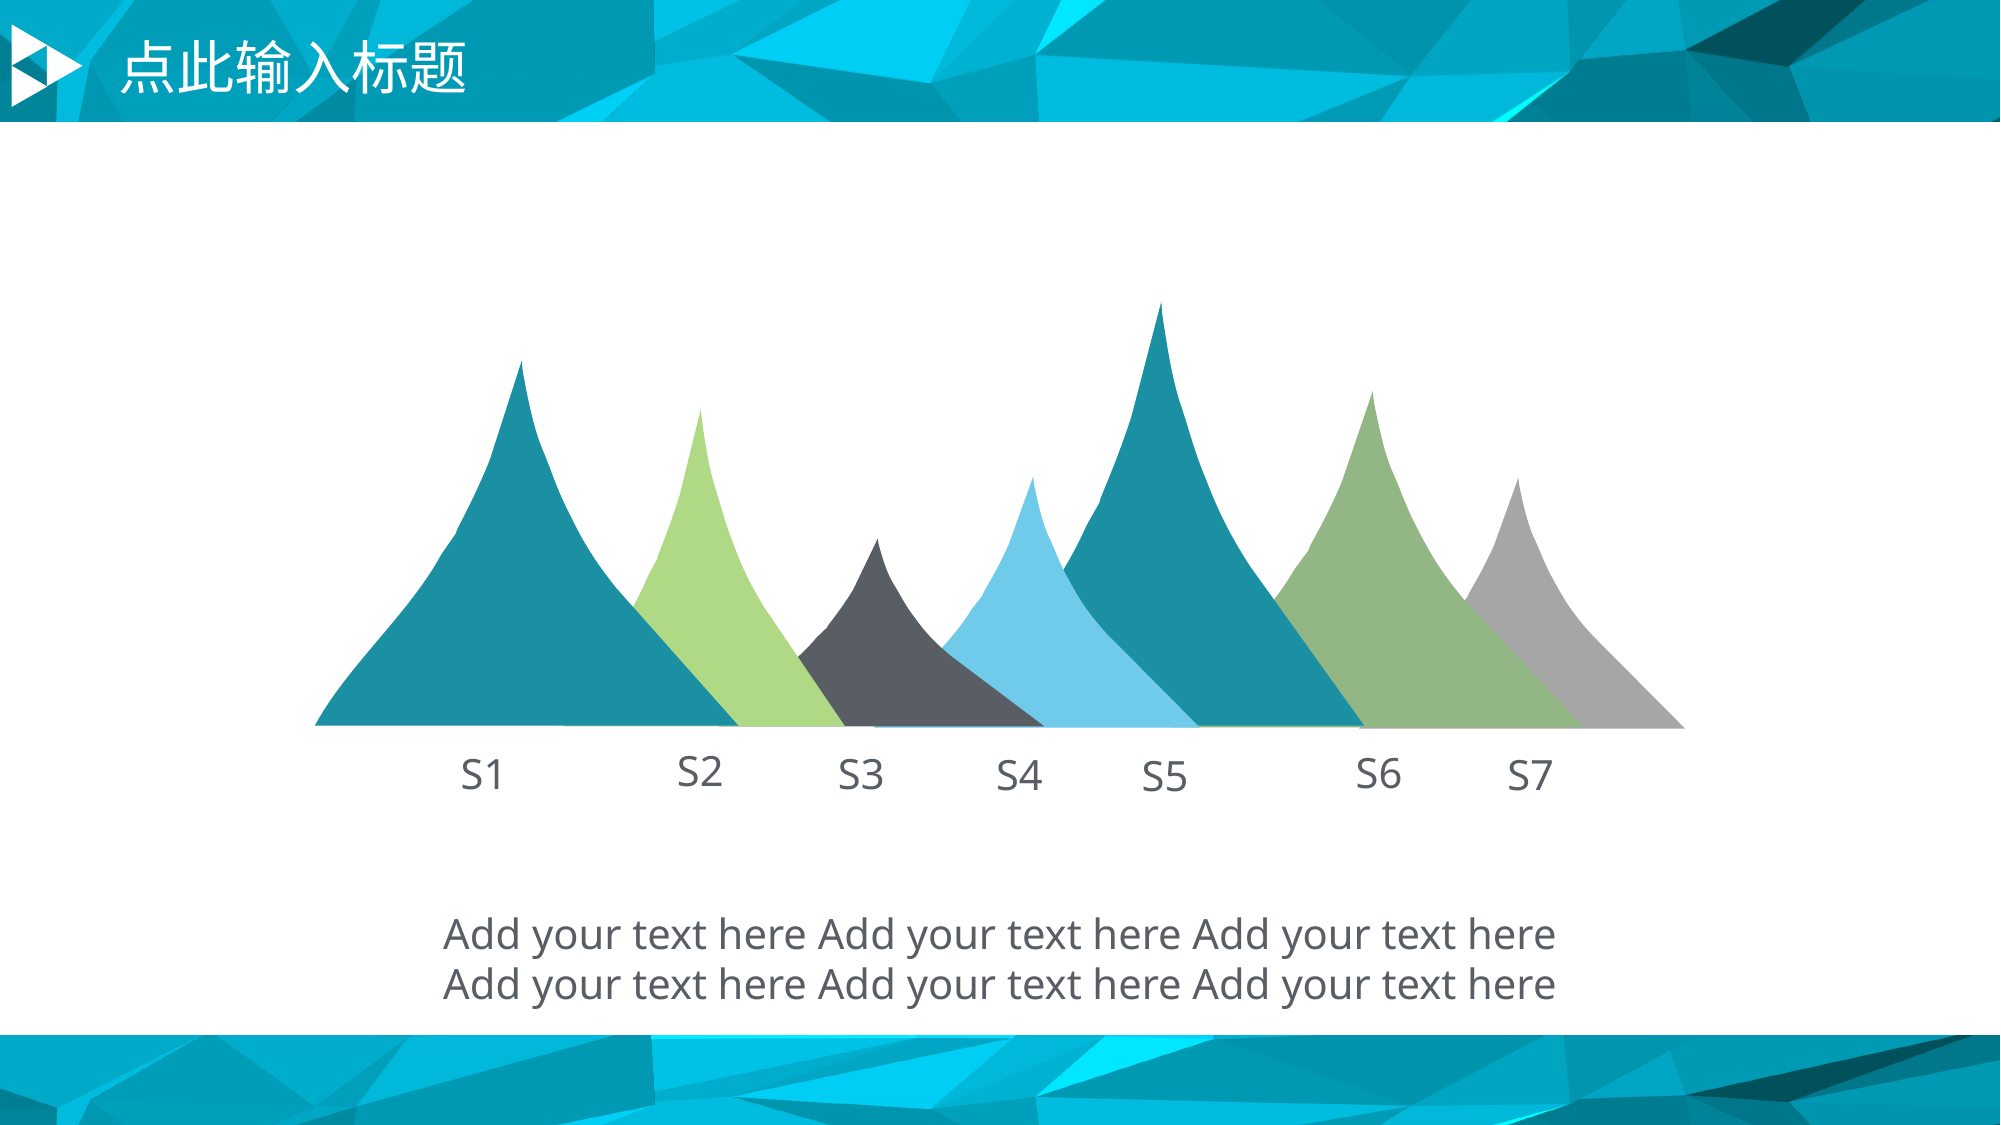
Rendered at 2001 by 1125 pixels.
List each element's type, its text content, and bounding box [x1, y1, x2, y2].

picture [0, 1035, 2000, 1125]
picture [0, 0, 2000, 122]
text_box Add your text here Add your text here Add your text here Add your text here Add your text here Add your text here [352, 900, 1648, 1016]
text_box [314, 301, 1686, 808]
text_box 点此输入标题 [103, 24, 693, 109]
